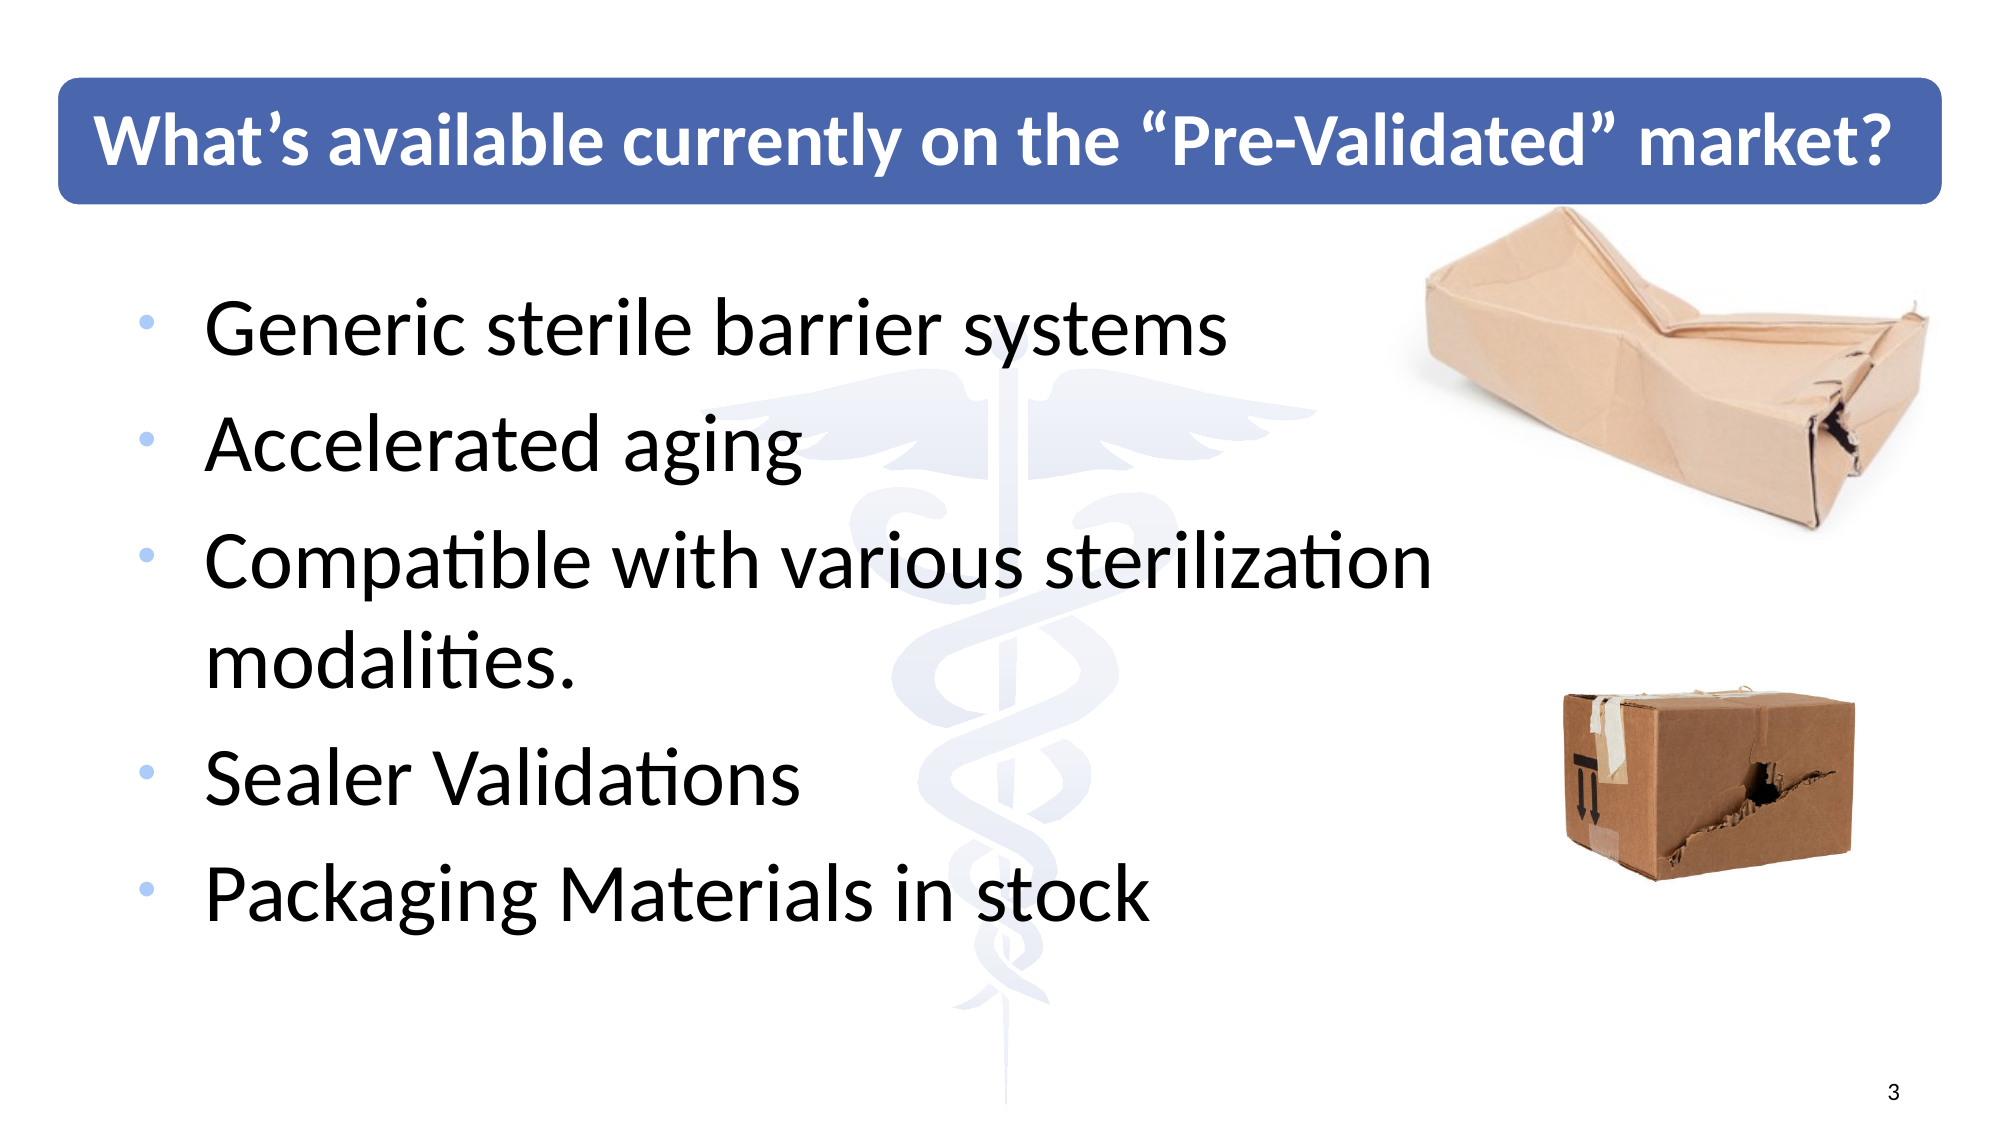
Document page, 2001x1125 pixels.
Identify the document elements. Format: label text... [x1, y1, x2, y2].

slide_number 3 [1733, 1052, 1900, 1113]
list Generic sterile barrier systems Accelerated aging Compatible with various sterilization modalities. Sealer Validations Packaging Materials in stock [99, 264, 1536, 1082]
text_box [56, 43, 1943, 208]
picture [1494, 632, 1920, 917]
picture [1376, 165, 1986, 544]
